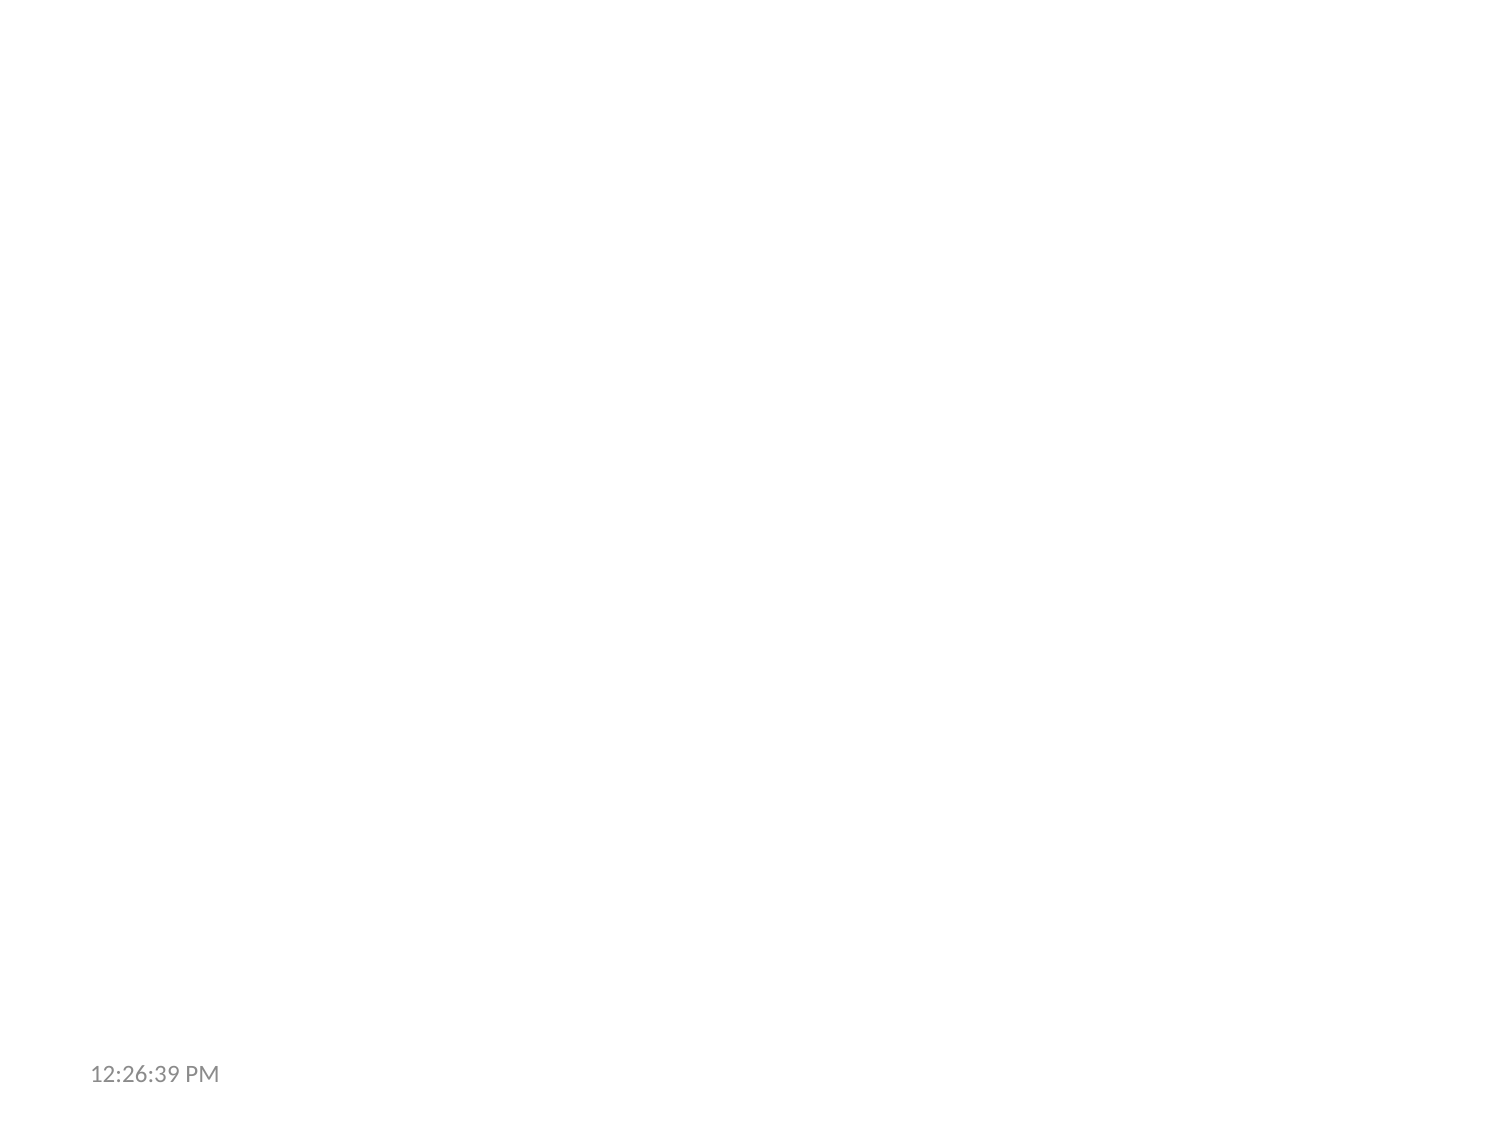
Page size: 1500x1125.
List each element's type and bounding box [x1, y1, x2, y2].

slide_number [75, 1042, 425, 1103]
